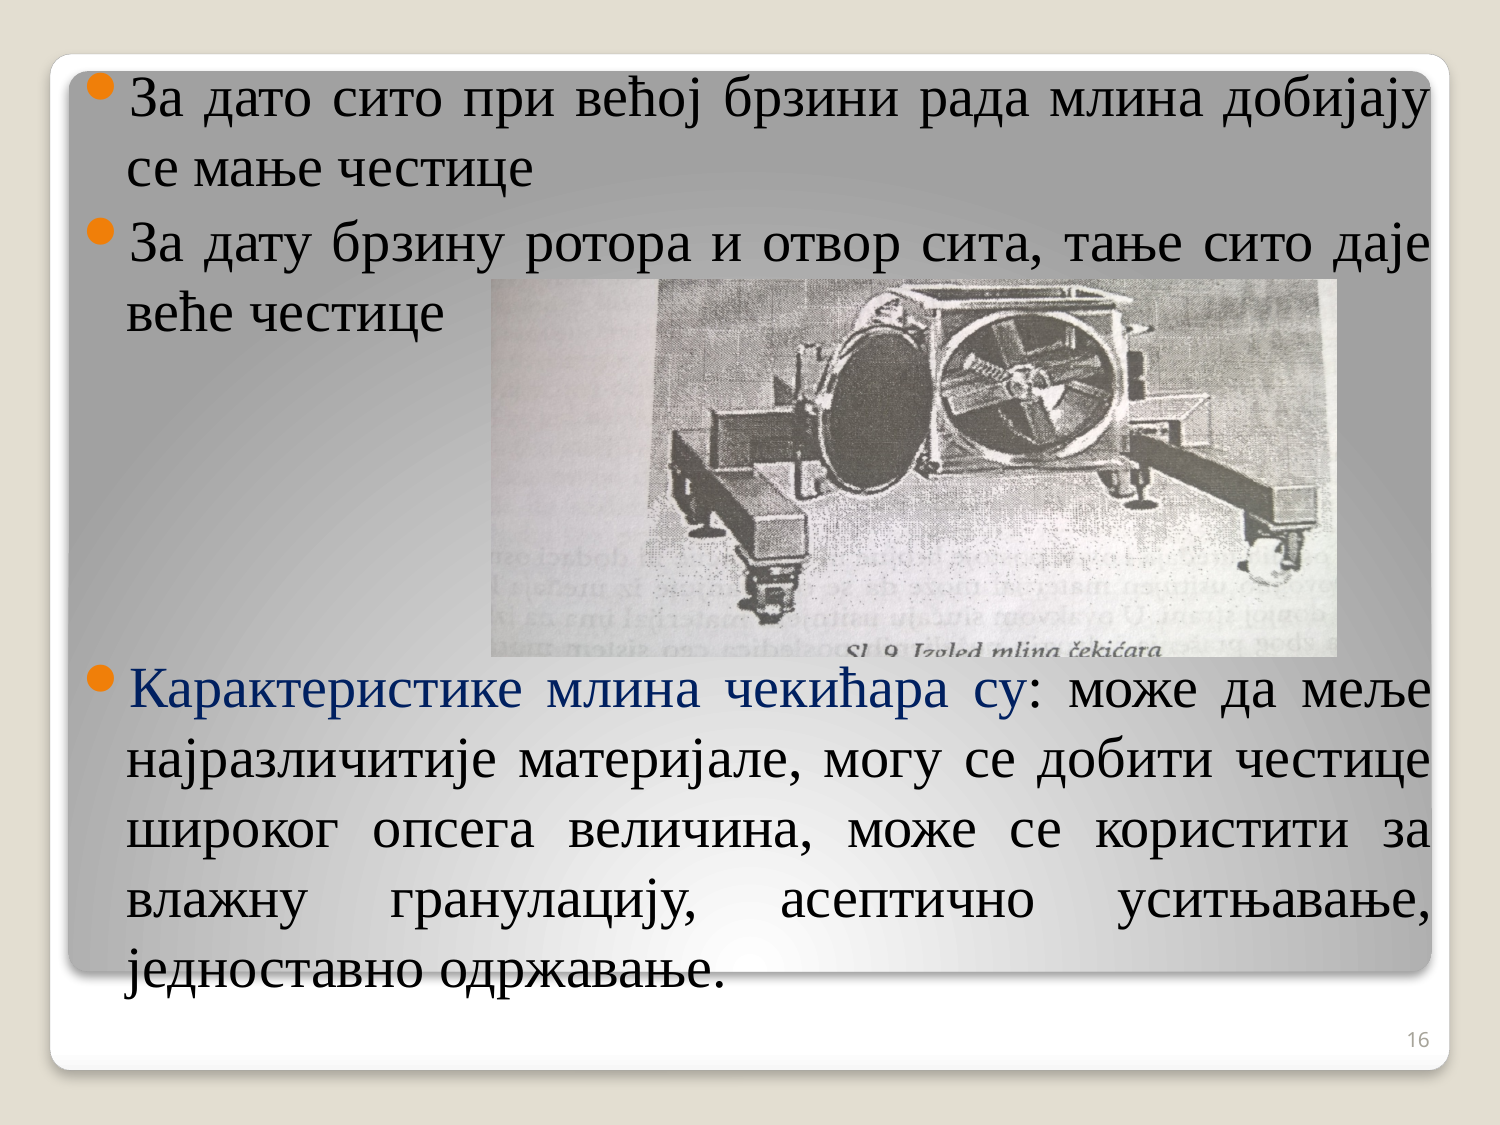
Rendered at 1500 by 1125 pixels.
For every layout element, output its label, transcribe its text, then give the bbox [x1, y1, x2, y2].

picture [489, 278, 1337, 658]
slide_number 16 [1369, 1002, 1445, 1063]
list За дато сито при већој брзини рада млина добијају се мање честице За дату брзину ротора и отвор сита, тање сито даје веће честице Карактеристике млина чекићара су: може да меље најразличитије материјале, могу се добити честице широког опсега величина, може се користити за влажну гранулацију, асептично уситњавање, једноставно одржавање. [53, 42, 1447, 1071]
